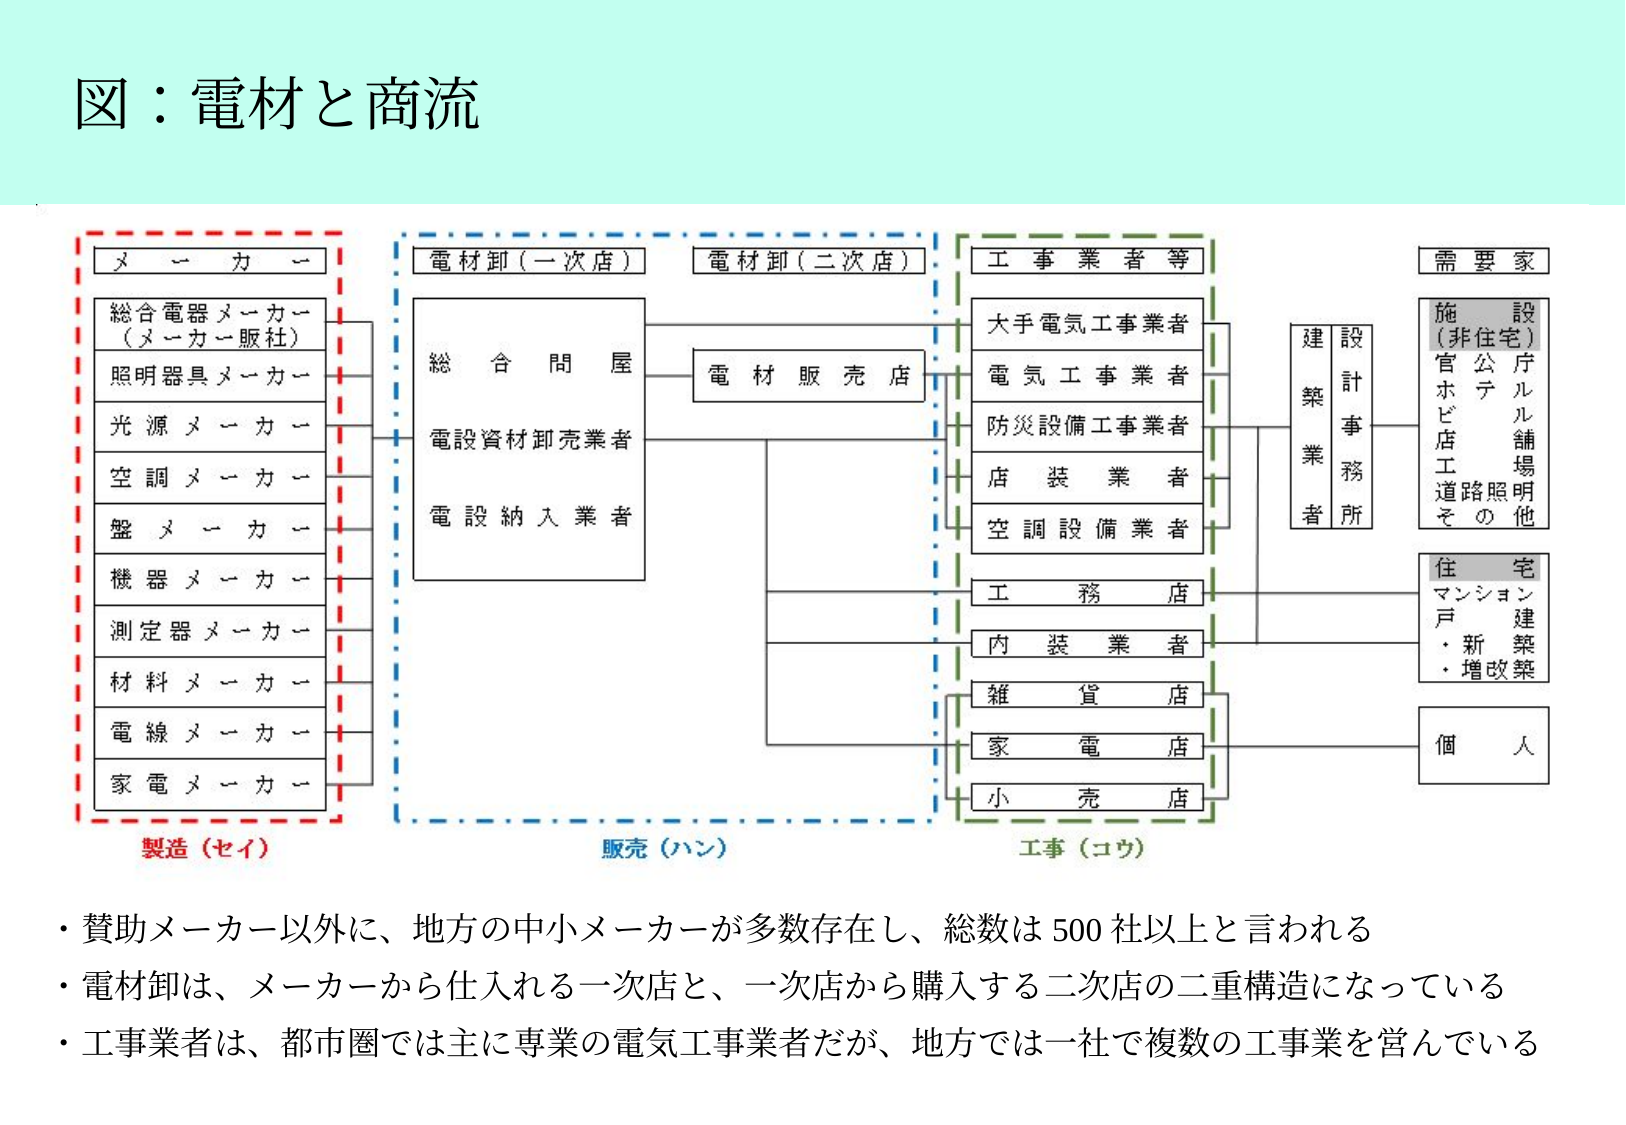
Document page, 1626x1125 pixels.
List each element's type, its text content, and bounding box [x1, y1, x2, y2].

list ・賛助メーカー以外に、地方の中小メーカーが多数存在し、総数は500社以上と言われる ・電材卸は、メーカーから仕入れる一次店と、一次店から購入する二次店の二重構造になっている ・工事業者は、都市圏では主に専業の電気工事業者だが、地方では一社で複数の工事業を営んでいる [0, 900, 1625, 1125]
title 図：電材と商流 [0, 0, 1625, 205]
picture [36, 204, 1589, 882]
